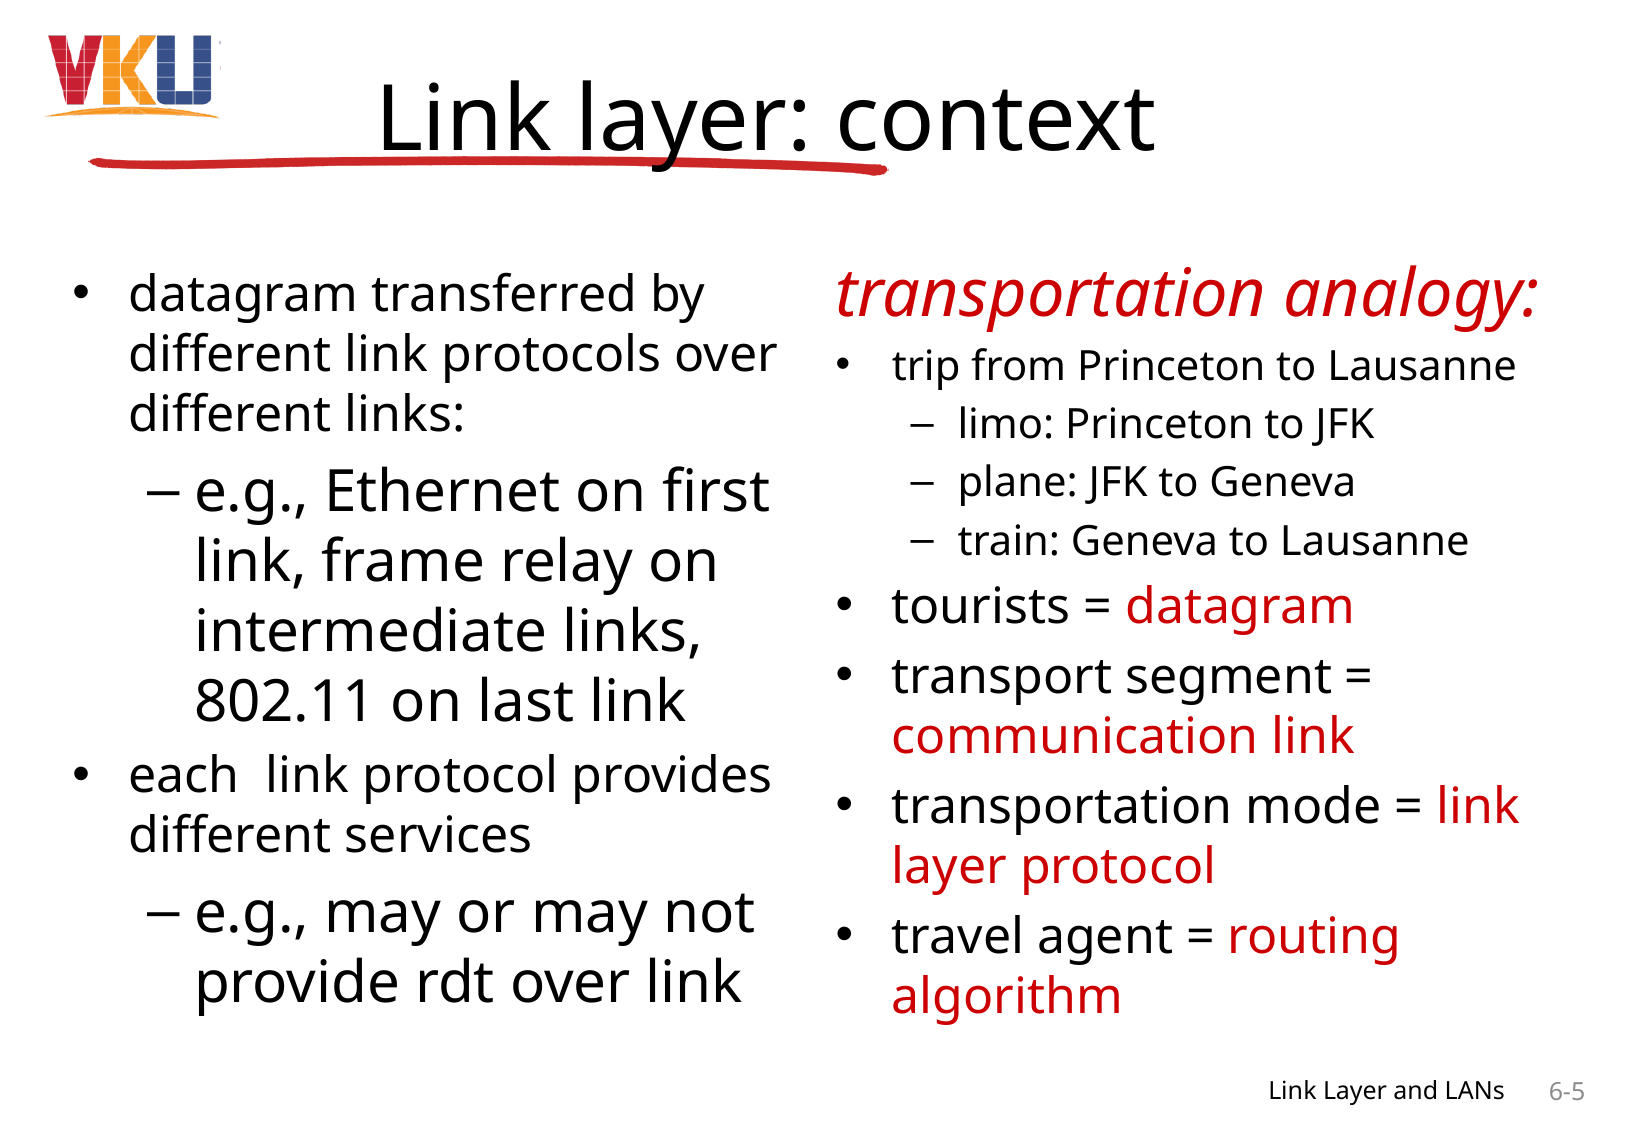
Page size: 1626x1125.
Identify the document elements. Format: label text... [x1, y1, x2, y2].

slide_number 6-5 [1502, 1069, 1601, 1115]
picture [85, 151, 899, 181]
title Link layer: context [75, 40, 1457, 188]
picture [32, 21, 228, 129]
list transportation analogy: trip from Princeton to Lausanne limo: Princeton to JFK plane: JFK to Geneva train: Geneva to Lausanne tourists = datagram transport segment = communication link transportation mode = link layer protocol travel agent = routing algorithm [820, 242, 1565, 1006]
footer Link Layer and LANs [1133, 1069, 1520, 1110]
list datagram transferred by different link protocols over different links: e.g., Ethernet on first link, frame relay on intermediate links, 802.11 on last link each link protocol provides different services e.g., may or may not provide rdt over link [57, 253, 795, 1017]
